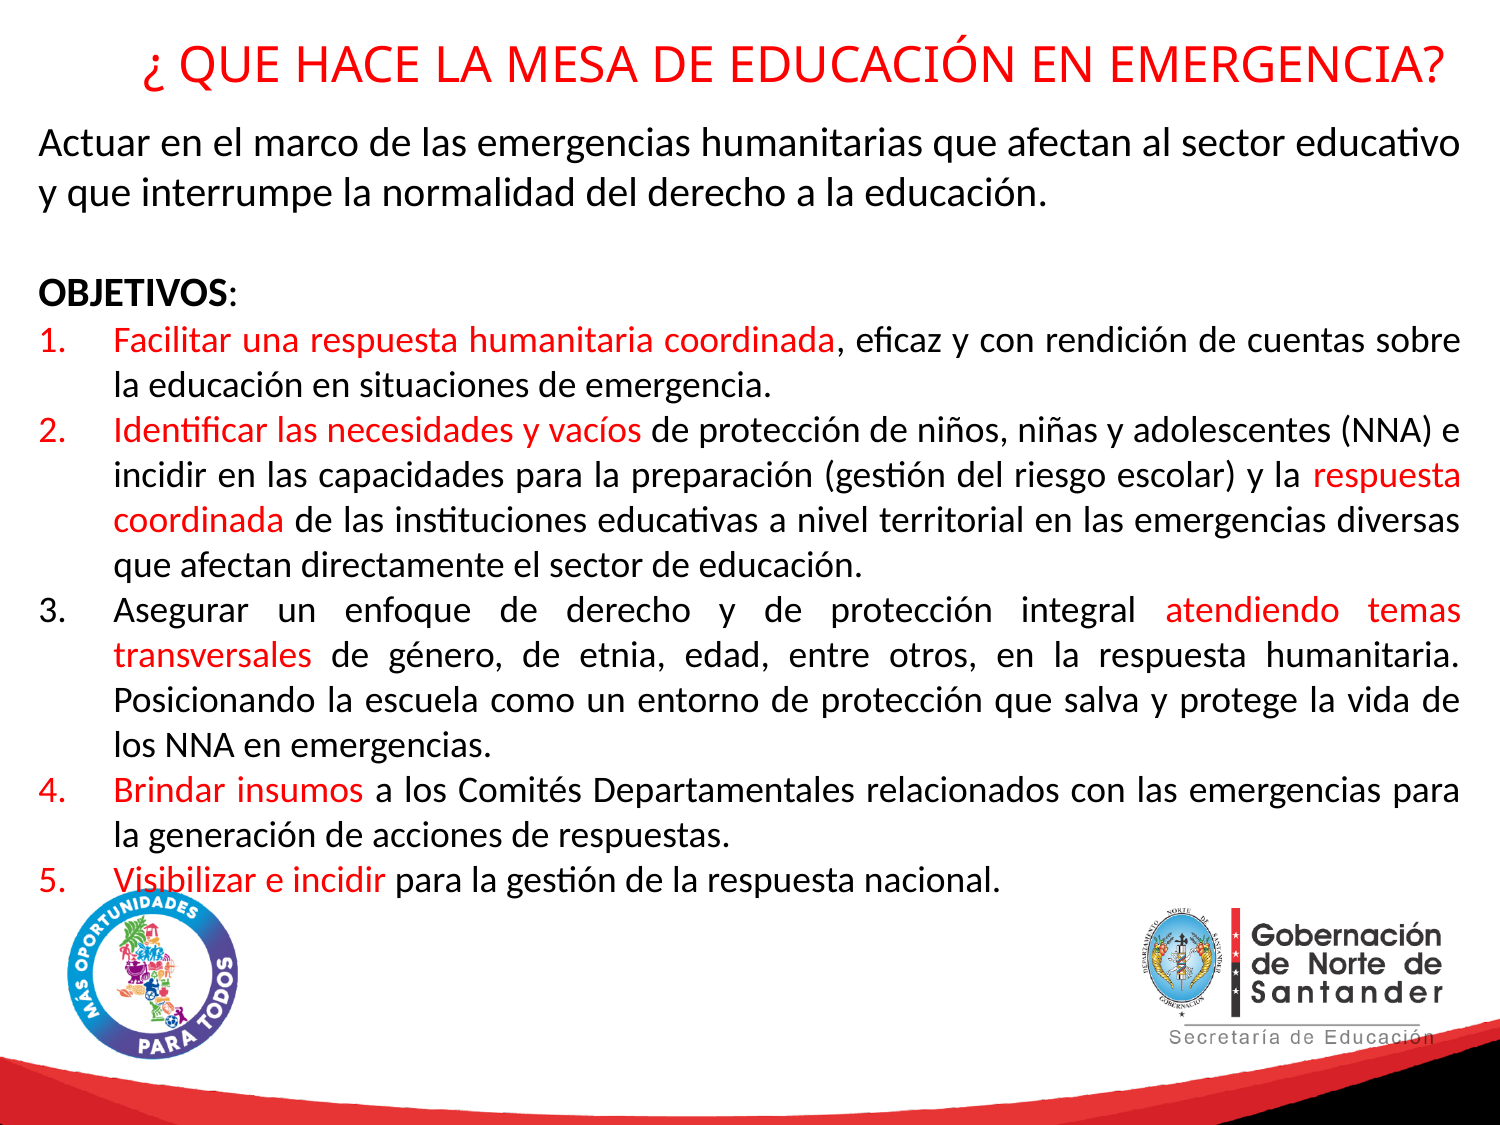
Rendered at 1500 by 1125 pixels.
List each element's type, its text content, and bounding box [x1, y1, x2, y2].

text_box ¿ QUE HACE LA MESA DE EDUCACIÓN EN EMERGENCIA? [128, 24, 1461, 100]
picture [0, 875, 1500, 1125]
text_box Actuar en el marco de las emergencias humanitarias que afectan al sector educativo y que interrumpe la normalidad del derecho a la educación. OBJETIVOS: Facilitar una respuesta humanitaria coordinada, eficaz y con rendición de cuentas sobre la educación en situaciones de emergencia. Identificar las necesidades y vacíos de protección de niños, niñas y adolescentes (NNA) e incidir en las capacidades para la preparación (gestión del riesgo escolar) y la respuesta coordinada de las instituciones educativas a nivel territorial en las emergencias diversas que afectan directamente el sector de educación. Asegurar un enfoque de derecho y de protección integral atendiendo temas transversales de género, de etnia, edad, entre otros, en la respuesta humanitaria. Posicionando la escuela como un entorno de protección que salva y protege la vida de los NNA en emergencias. Brindar insumos a los Comités Departamentales relacionados con las emergencias para la generación de acciones de respuestas. Visibilizar e incidir para la gestión de la respuesta nacional. [23, 107, 1477, 874]
